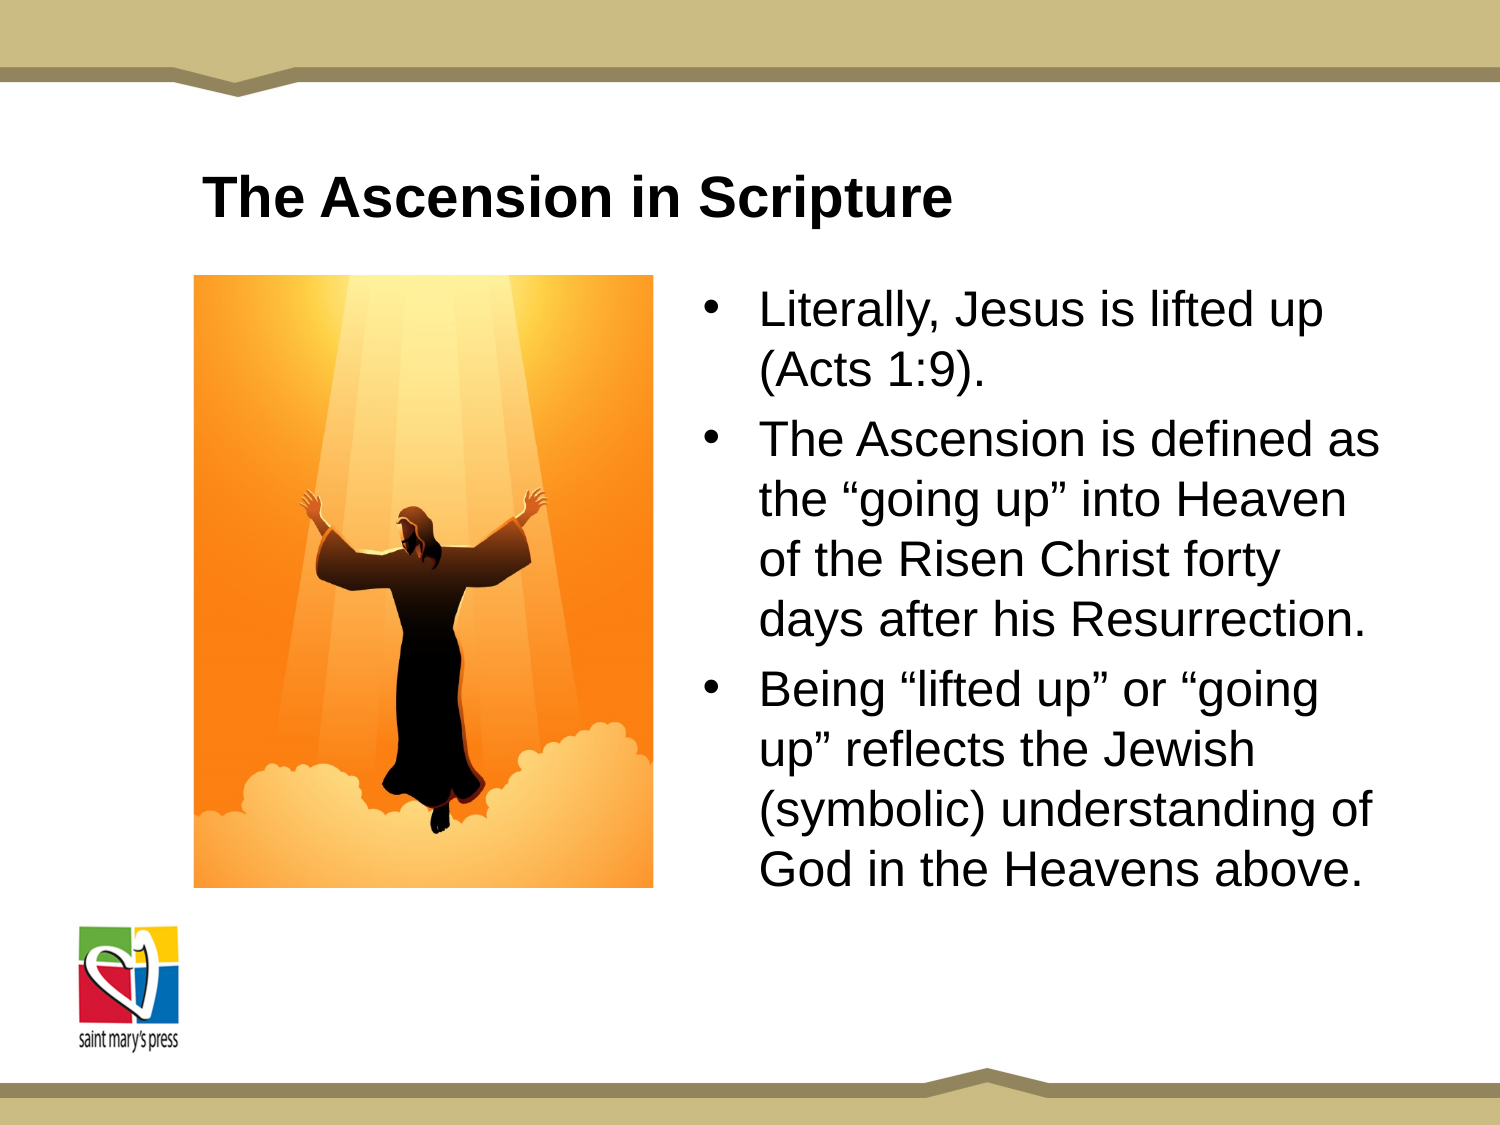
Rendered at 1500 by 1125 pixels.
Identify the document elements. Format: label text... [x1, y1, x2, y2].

picture [0, 0, 1500, 1125]
title The Ascension in Scripture [187, 149, 1500, 238]
list Literally, Jesus is lifted up (Acts 1:9). The Ascension is defined as the “going up” into Heaven of the Risen Christ forty days after his Resurrection. Being “lifted up” or “going up” reflects the Jewish (symbolic) understanding of God in the Heavens above. [687, 269, 1400, 1032]
